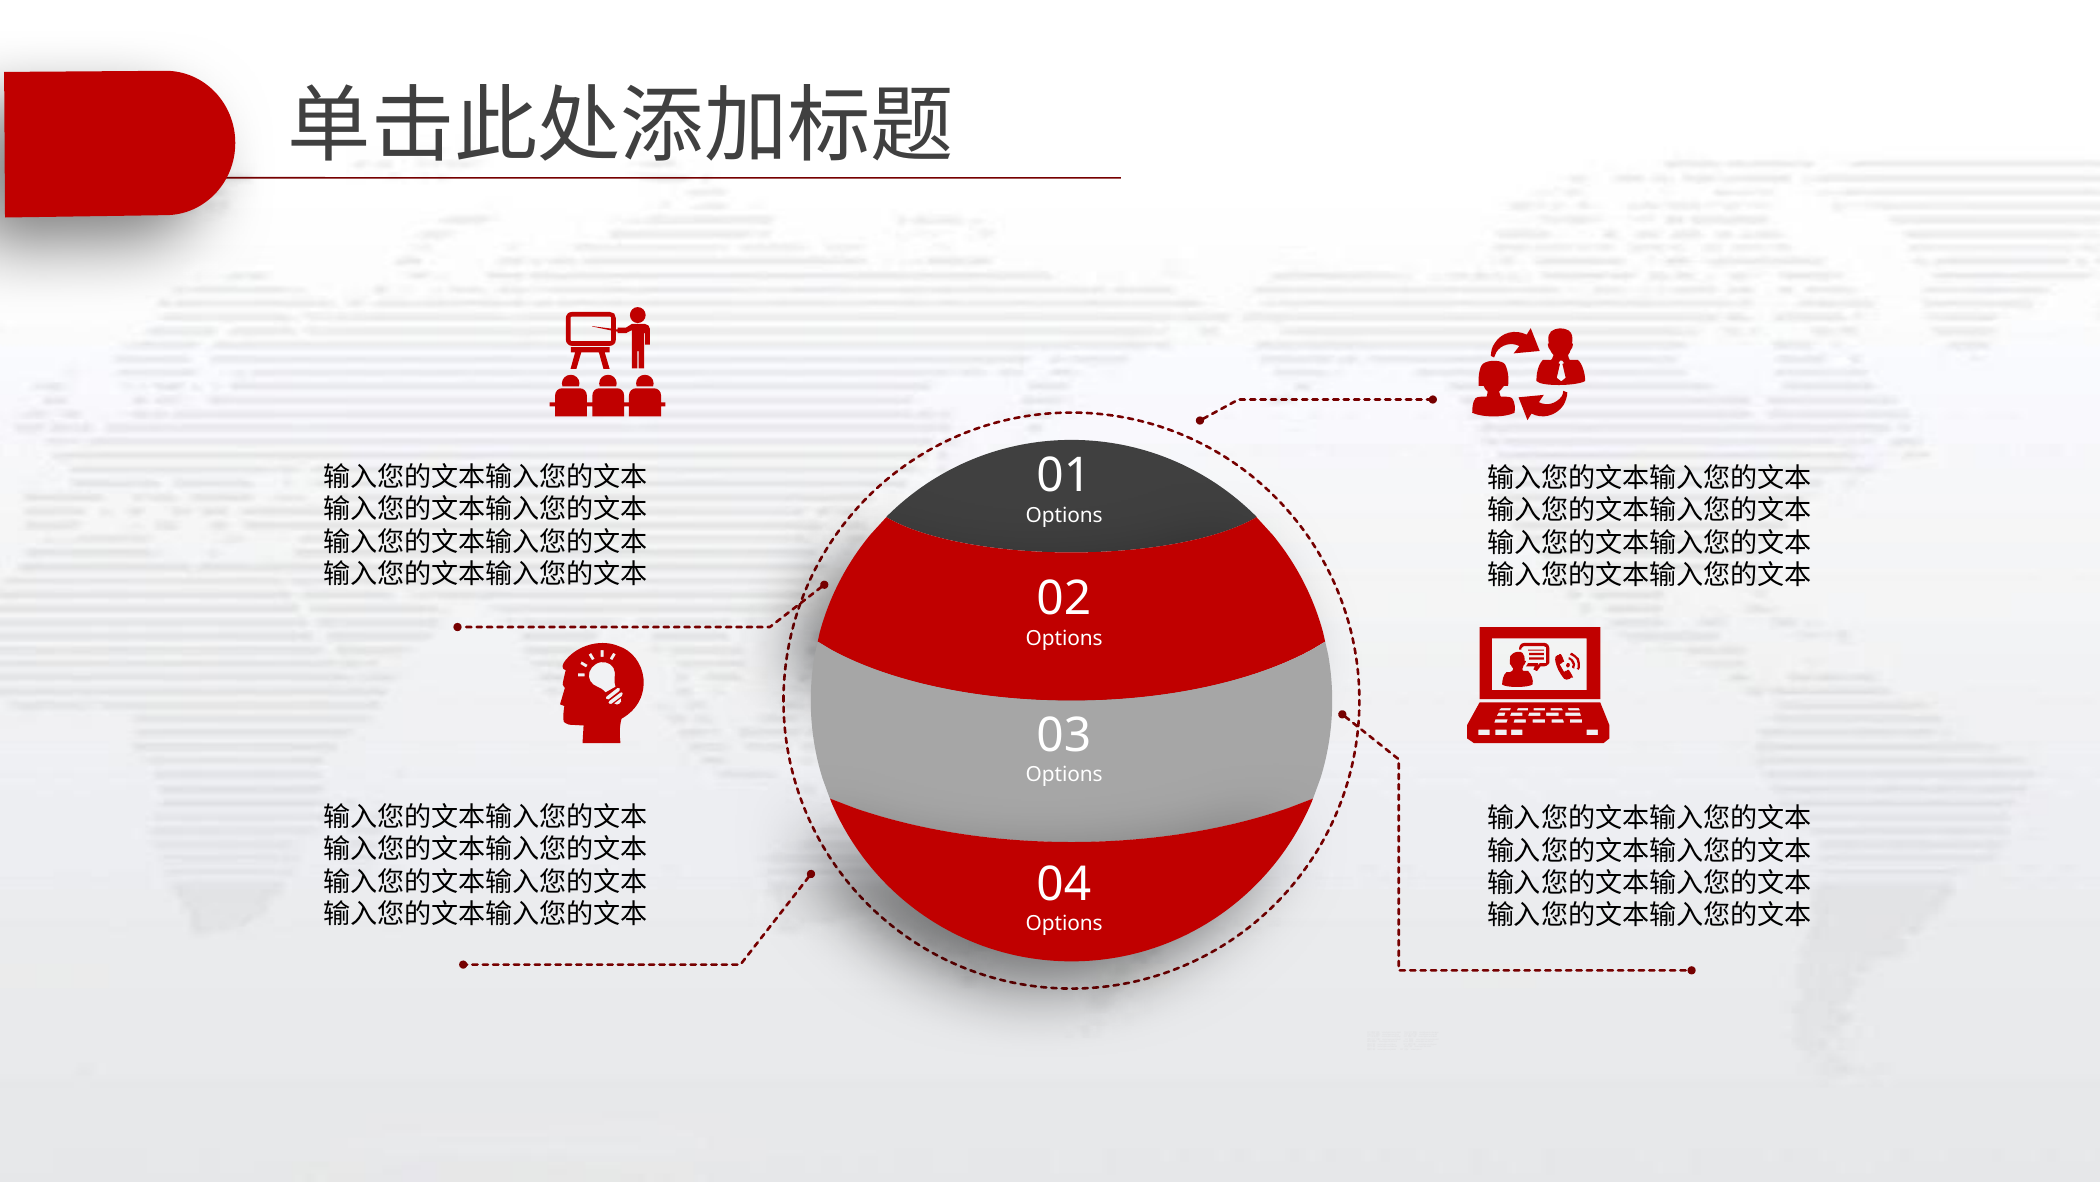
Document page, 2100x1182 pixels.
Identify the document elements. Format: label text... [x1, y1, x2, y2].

picture [0, 0, 2100, 1182]
text_box [1338, 710, 1696, 975]
text_box [1479, 627, 1601, 700]
text_box [1195, 395, 1438, 425]
text_box [1337, 714, 1360, 812]
text_box [459, 875, 805, 969]
text_box [782, 722, 805, 800]
text_box [1337, 585, 1362, 725]
text_box [453, 586, 805, 632]
text_box 输入您的文本输入您的文本 输入您的文本输入您的文本 输入您的文本输入您的文本 输入您的文本输入您的文本 [1434, 793, 1864, 938]
text_box [953, 410, 1195, 438]
text_box [1536, 328, 1586, 386]
text_box 输入您的文本输入您的文本 输入您的文本输入您的文本 输入您的文本输入您的文本 输入您的文本输入您的文本 [270, 451, 700, 597]
text_box [561, 374, 580, 387]
text_box [565, 307, 650, 369]
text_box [810, 439, 1333, 962]
text_box 输入您的文本输入您的文本 输入您的文本输入您的文本 输入您的文本输入您的文本 输入您的文本输入您的文本 [270, 791, 700, 937]
text_box 输入您的文本输入您的文本 输入您的文本输入您的文本 输入您的文本输入您的文本 输入您的文本输入您的文本 [1434, 452, 1865, 598]
title 单击此处添加标题 [270, 47, 1691, 196]
text_box [549, 388, 666, 417]
text_box [560, 642, 644, 744]
text_box [1472, 360, 1515, 417]
text_box [1518, 390, 1568, 421]
text_box [636, 374, 654, 387]
text_box [599, 374, 617, 387]
text_box [1467, 702, 1610, 744]
text_box [1490, 328, 1540, 358]
